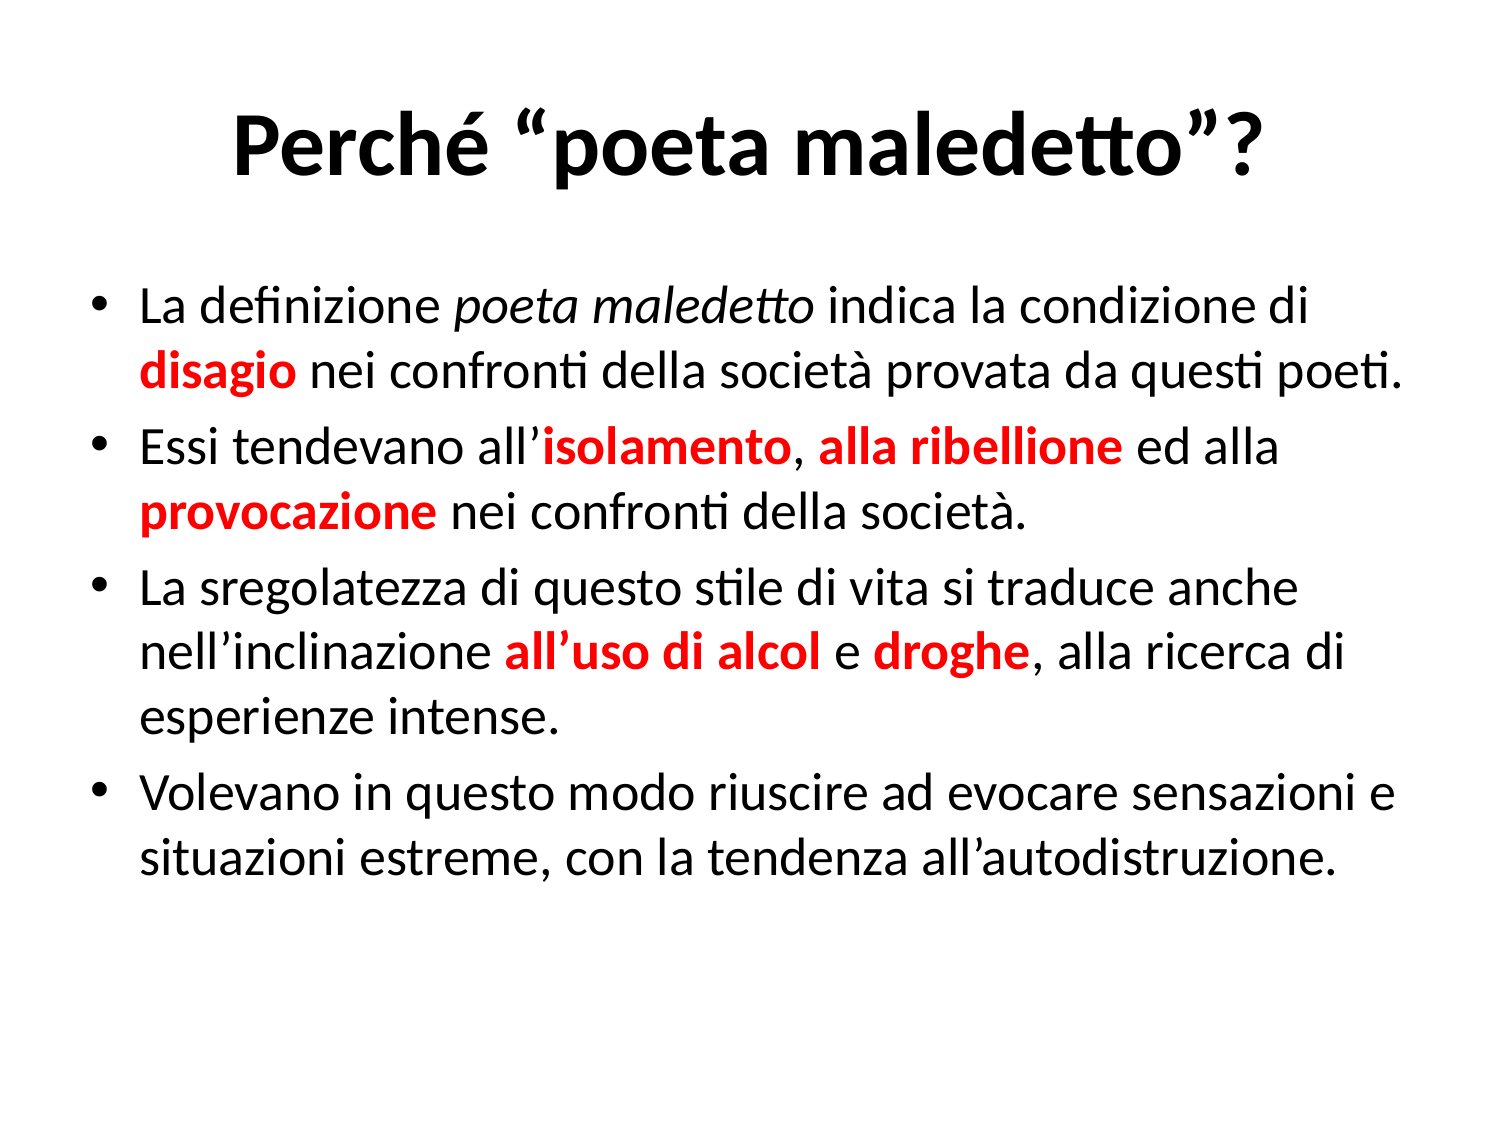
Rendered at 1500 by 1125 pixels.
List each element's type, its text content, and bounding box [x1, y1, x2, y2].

title Perché “poeta maledetto”? [75, 45, 1425, 233]
list La definizione poeta maledetto indica la condizione di disagio nei confronti della società provata da questi poeti. Essi tendevano all’isolamento, alla ribellione ed alla provocazione nei confronti della società. La sregolatezza di questo stile di vita si traduce anche nell’inclinazione all’uso di alcol e droghe, alla ricerca di esperienze intense. Volevano in questo modo riuscire ad evocare sensazioni e situazioni estreme, con la tendenza all’autodistruzione. [75, 262, 1425, 1005]
